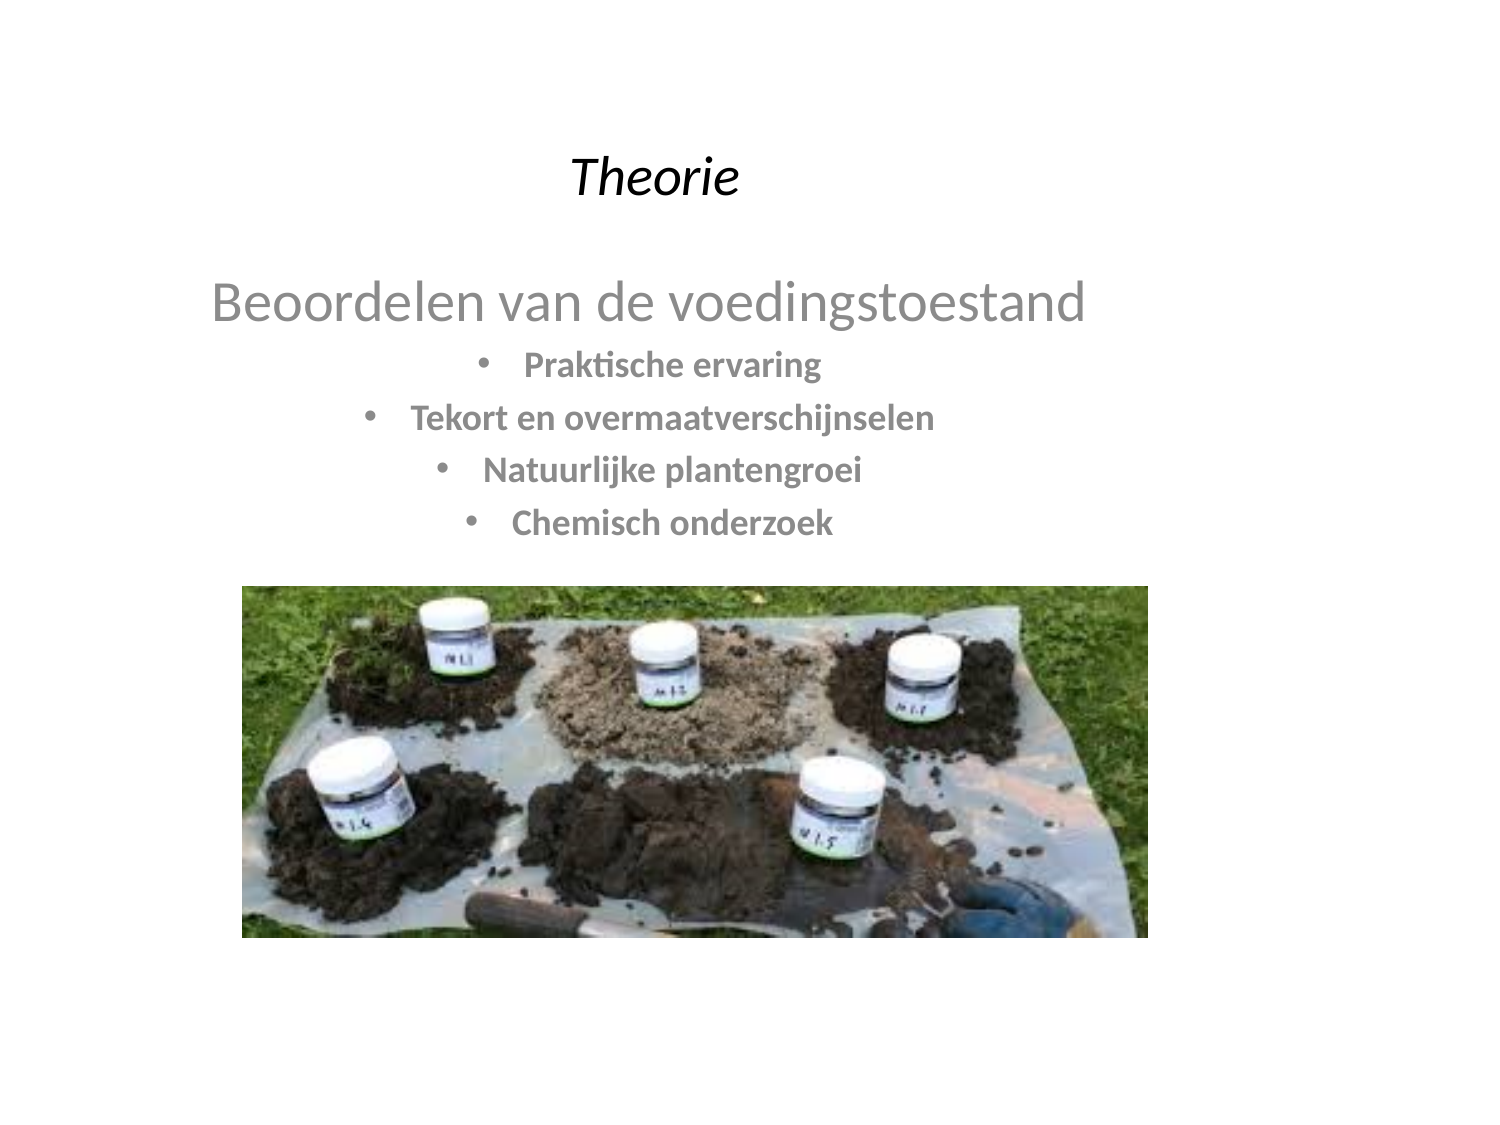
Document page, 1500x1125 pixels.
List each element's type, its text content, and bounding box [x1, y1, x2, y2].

title Theorie [112, 101, 1199, 244]
picture [241, 585, 1148, 939]
subtitle Beoordelen van de voedingstoestand Praktische ervaring Tekort en overmaatverschijnselen Natuurlijke plantengroei Chemisch onderzoek [64, 255, 1235, 882]
